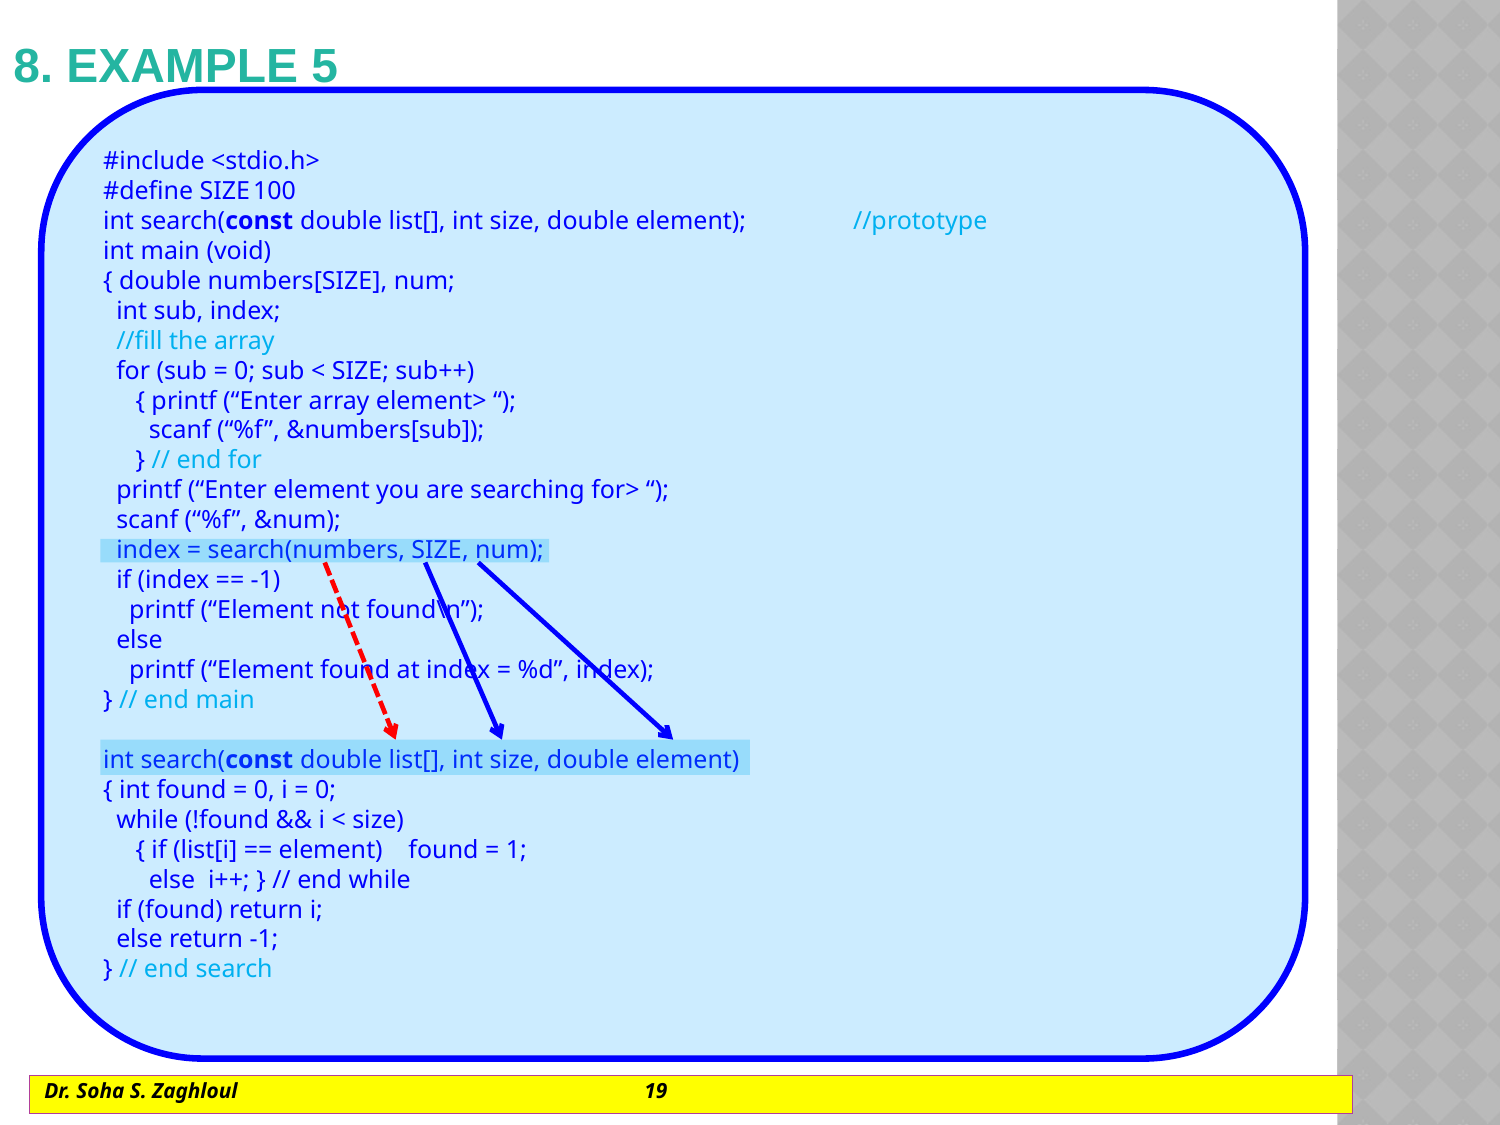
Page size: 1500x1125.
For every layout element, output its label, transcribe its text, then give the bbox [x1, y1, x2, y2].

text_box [477, 561, 674, 740]
text_box Dr. Soha S. Zaghloul 19 [29, 1075, 1353, 1114]
text_box [97, 536, 552, 566]
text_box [424, 561, 477, 740]
text_box #include <stdio.h> #define SIZE 100 int search(const double list[], int size, double element); //prototype int main (void) { double numbers[SIZE], num; int sub, index; //fill the array for (sub = 0; sub < SIZE; sub++) { printf (“Enter array element> “); scanf (“%f”, &numbers[sub]); } // end for printf (“Enter element you are searching for> “); scanf (“%f”, &num); index = search(numbers, SIZE, num); if (index == -1) printf (“Element not found\n”); else printf (“Element found at index = %d”, index); } // end main int search(const double list[], int size, double element) { int found = 0, i = 0; while (!found && i < size) { if (list[i] == element) found = 1; else i++; } // end while if (found) return i; else return -1; } // end search [37, 86, 1309, 1062]
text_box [324, 561, 396, 740]
text_box [97, 736, 753, 778]
title 8. Example 5 [5, 19, 1341, 93]
